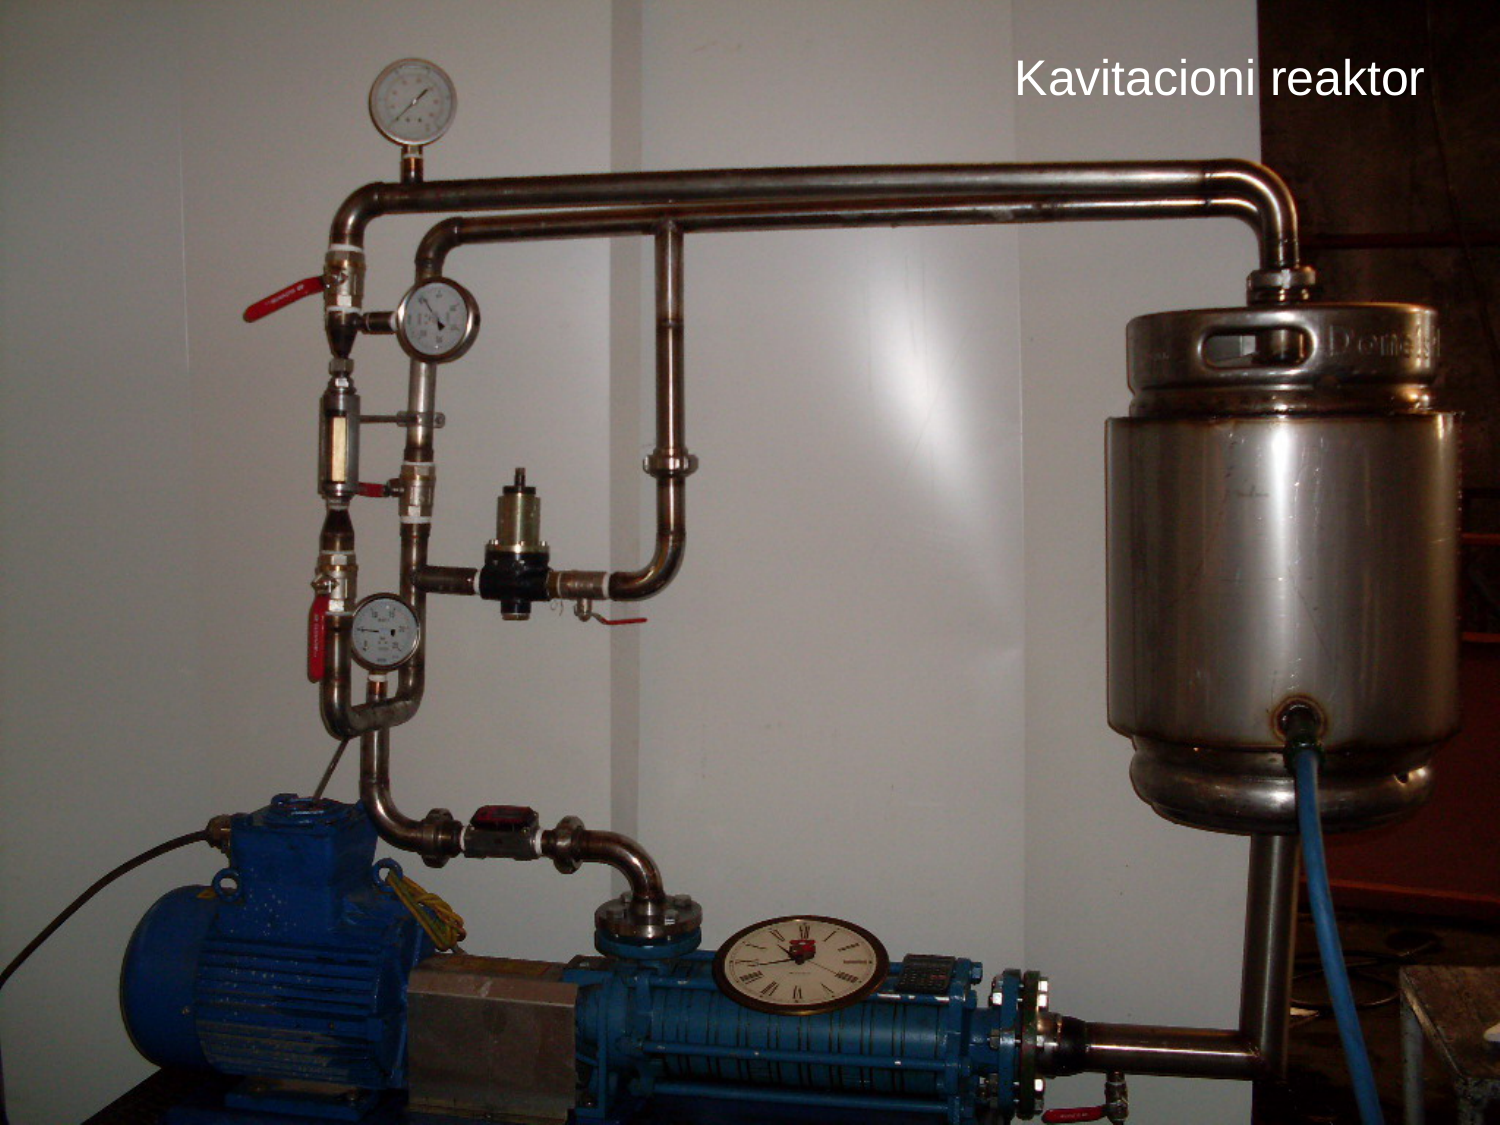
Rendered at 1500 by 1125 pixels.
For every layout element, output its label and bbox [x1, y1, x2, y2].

list [0, 0, 1500, 1125]
